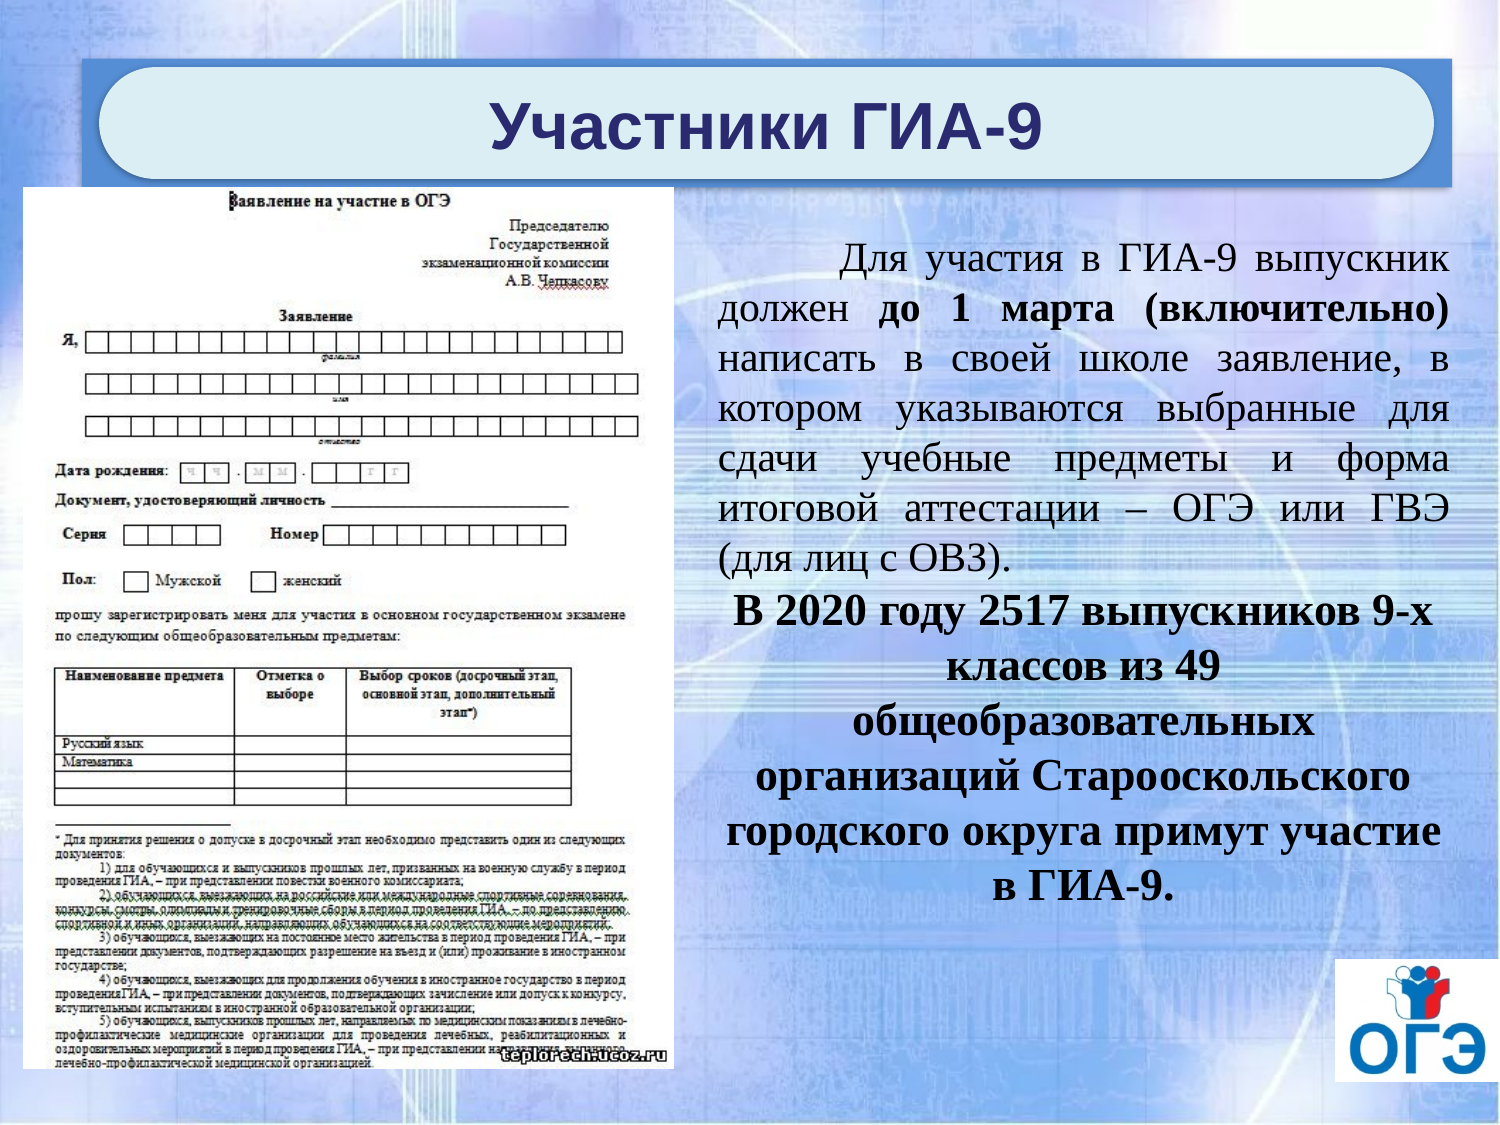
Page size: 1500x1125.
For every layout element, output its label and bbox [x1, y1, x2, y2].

text_box [81, 58, 1453, 188]
picture [0, 0, 1500, 1125]
